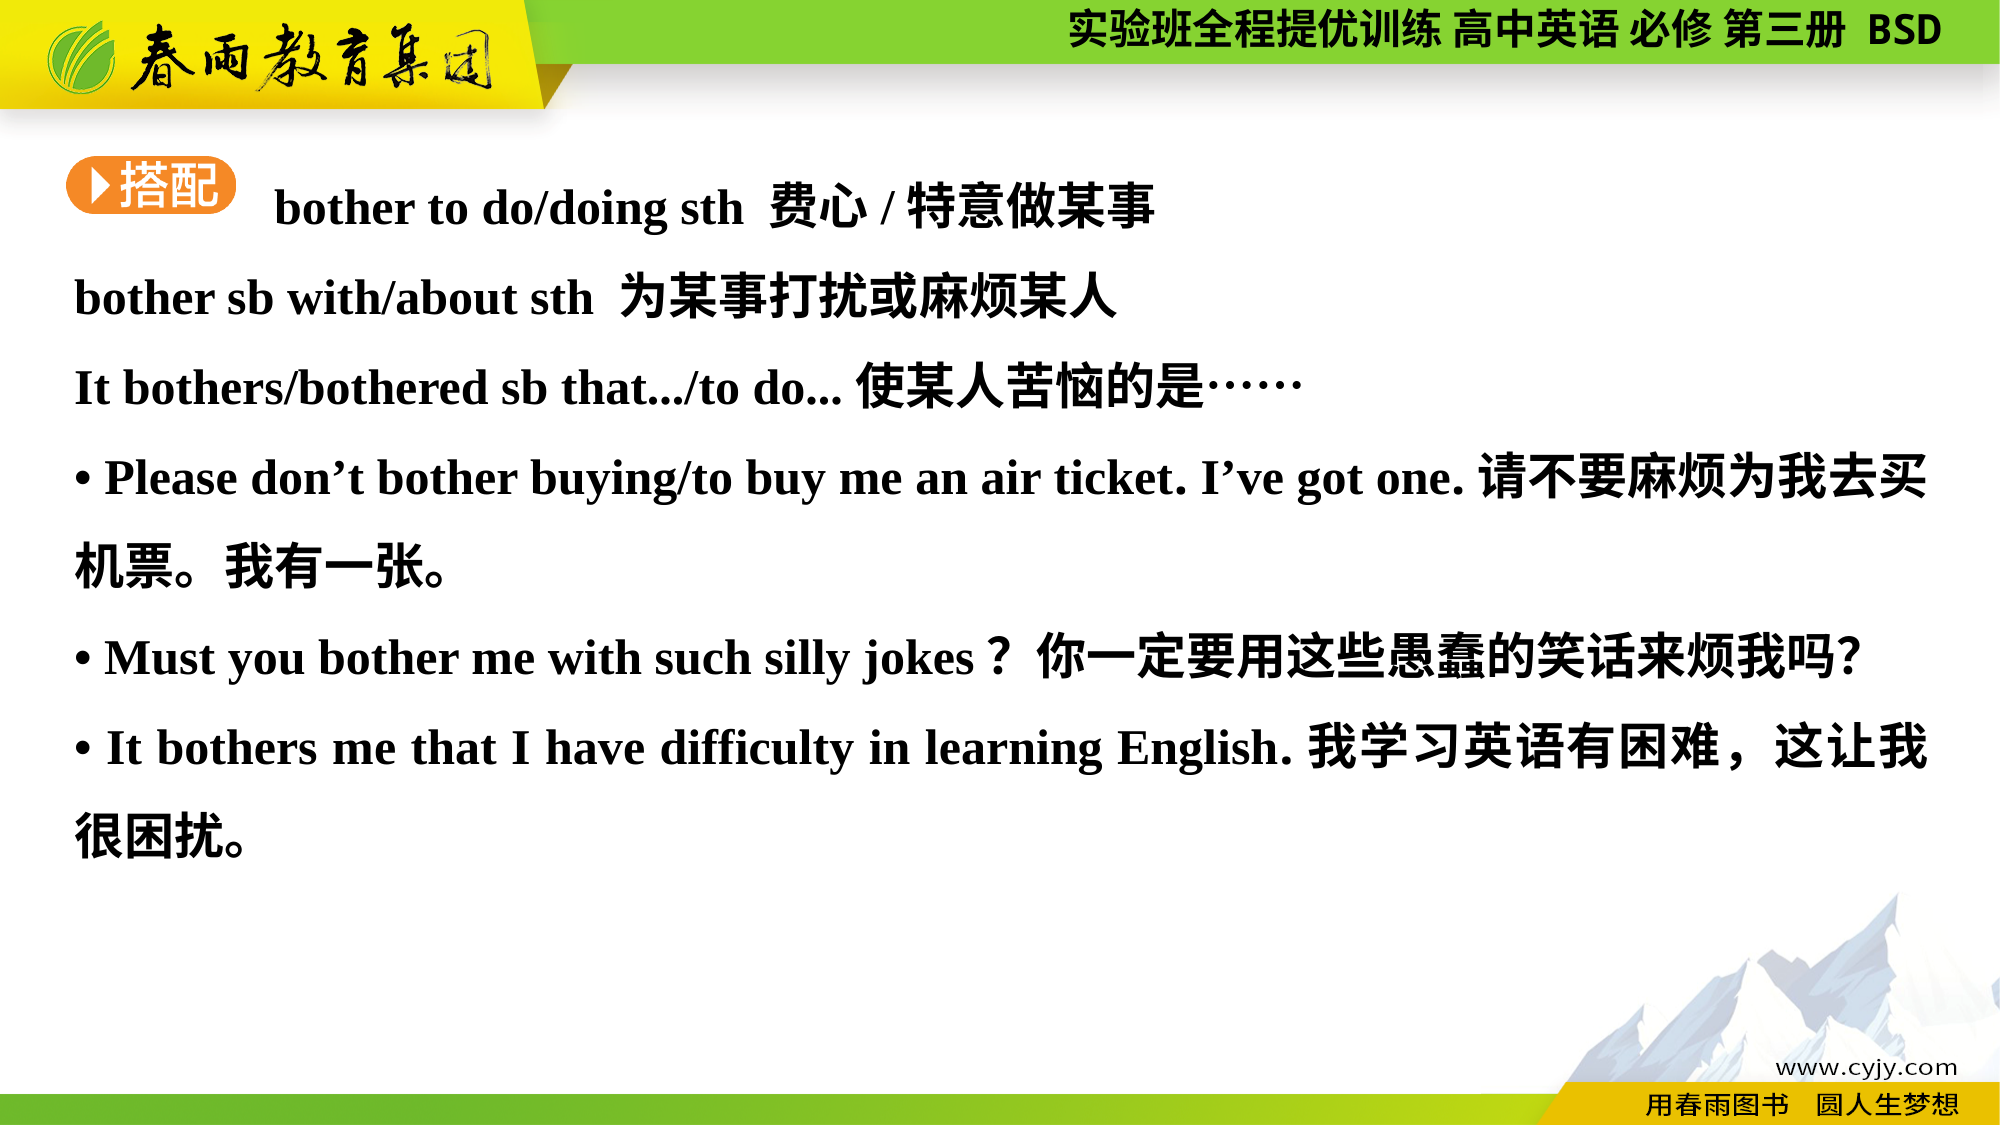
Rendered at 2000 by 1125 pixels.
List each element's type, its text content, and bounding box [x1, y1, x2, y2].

picture [0, 0, 2000, 1125]
list bother to do/doing sth 费心/特意做某事 bother sb with/about sth 为某事打扰或麻烦某人 It bothers/bothered sb that.../to do...使某人苦恼的是…… • Please don’t bother buying/to buy me an air ticket. I’ve got one.请不要麻烦为我去买机票。我有一张。 • Must you bother me with such silly jokes？你一定要用这些愚蠢的笑话来烦我吗？ • It bothers me that I have difficulty in learning English.我学习英语有困难，这让我很困扰。 [59, 137, 1944, 880]
